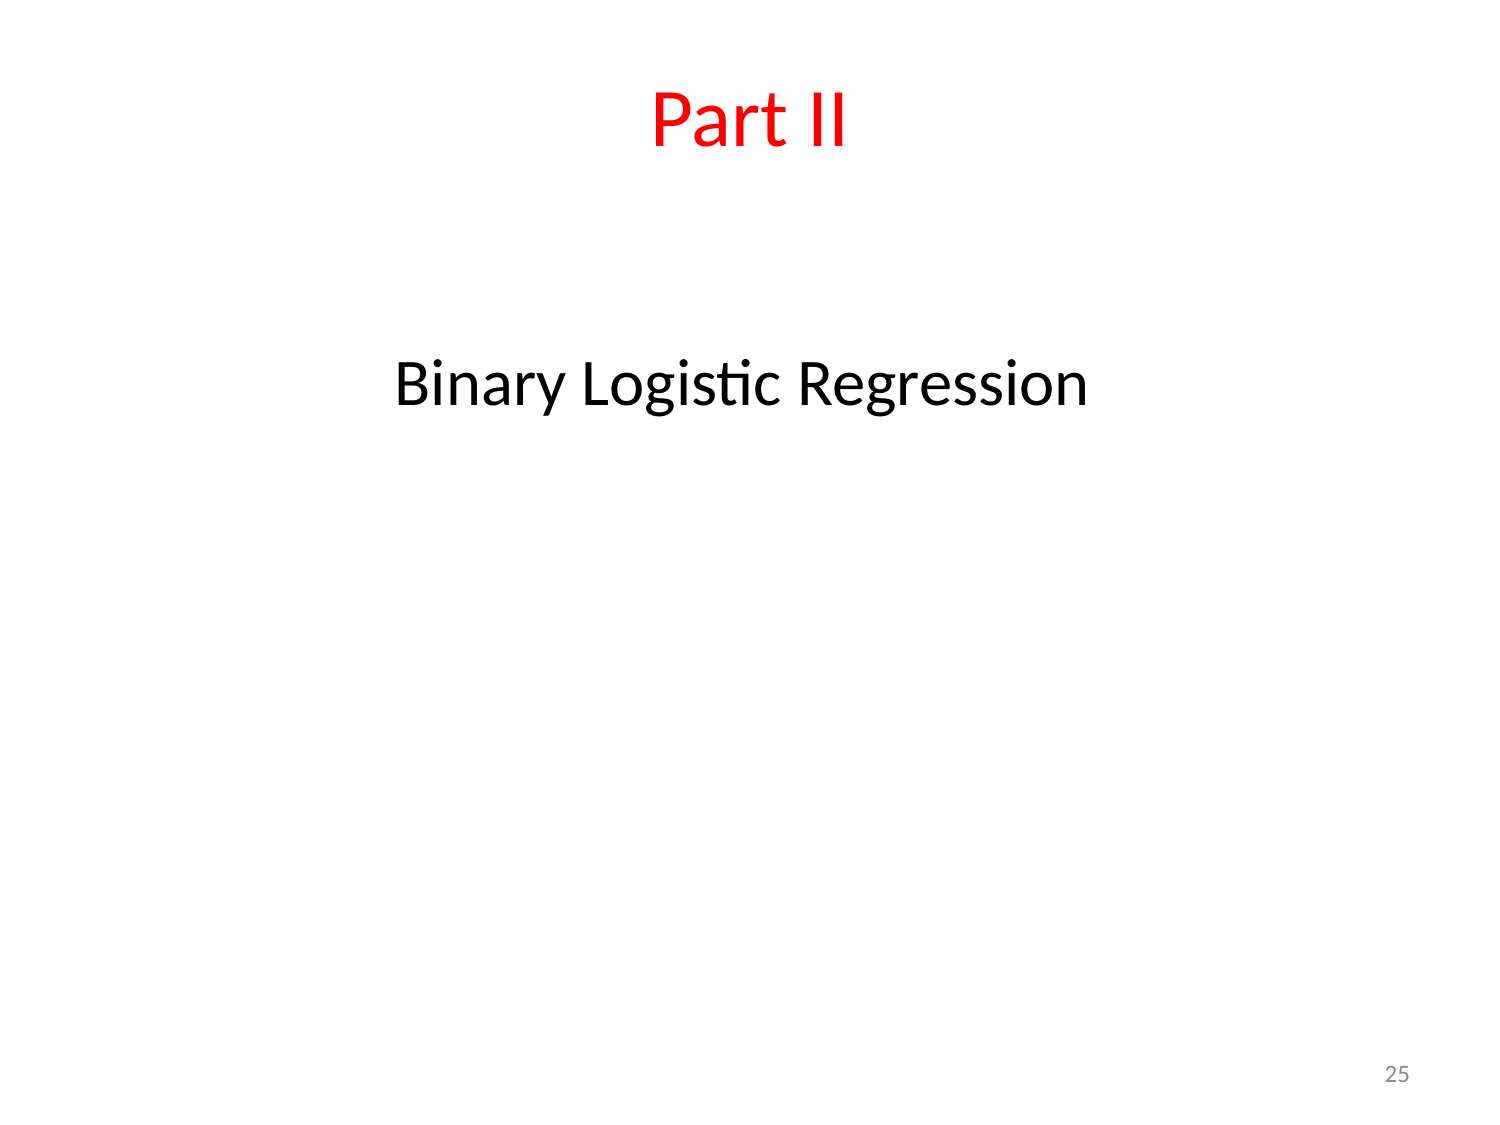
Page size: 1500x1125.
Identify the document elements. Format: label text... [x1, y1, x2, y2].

slide_number 25 [1074, 1042, 1425, 1103]
title Part II [75, 19, 1425, 207]
list Binary Logistic Regression [75, 237, 1425, 1065]
